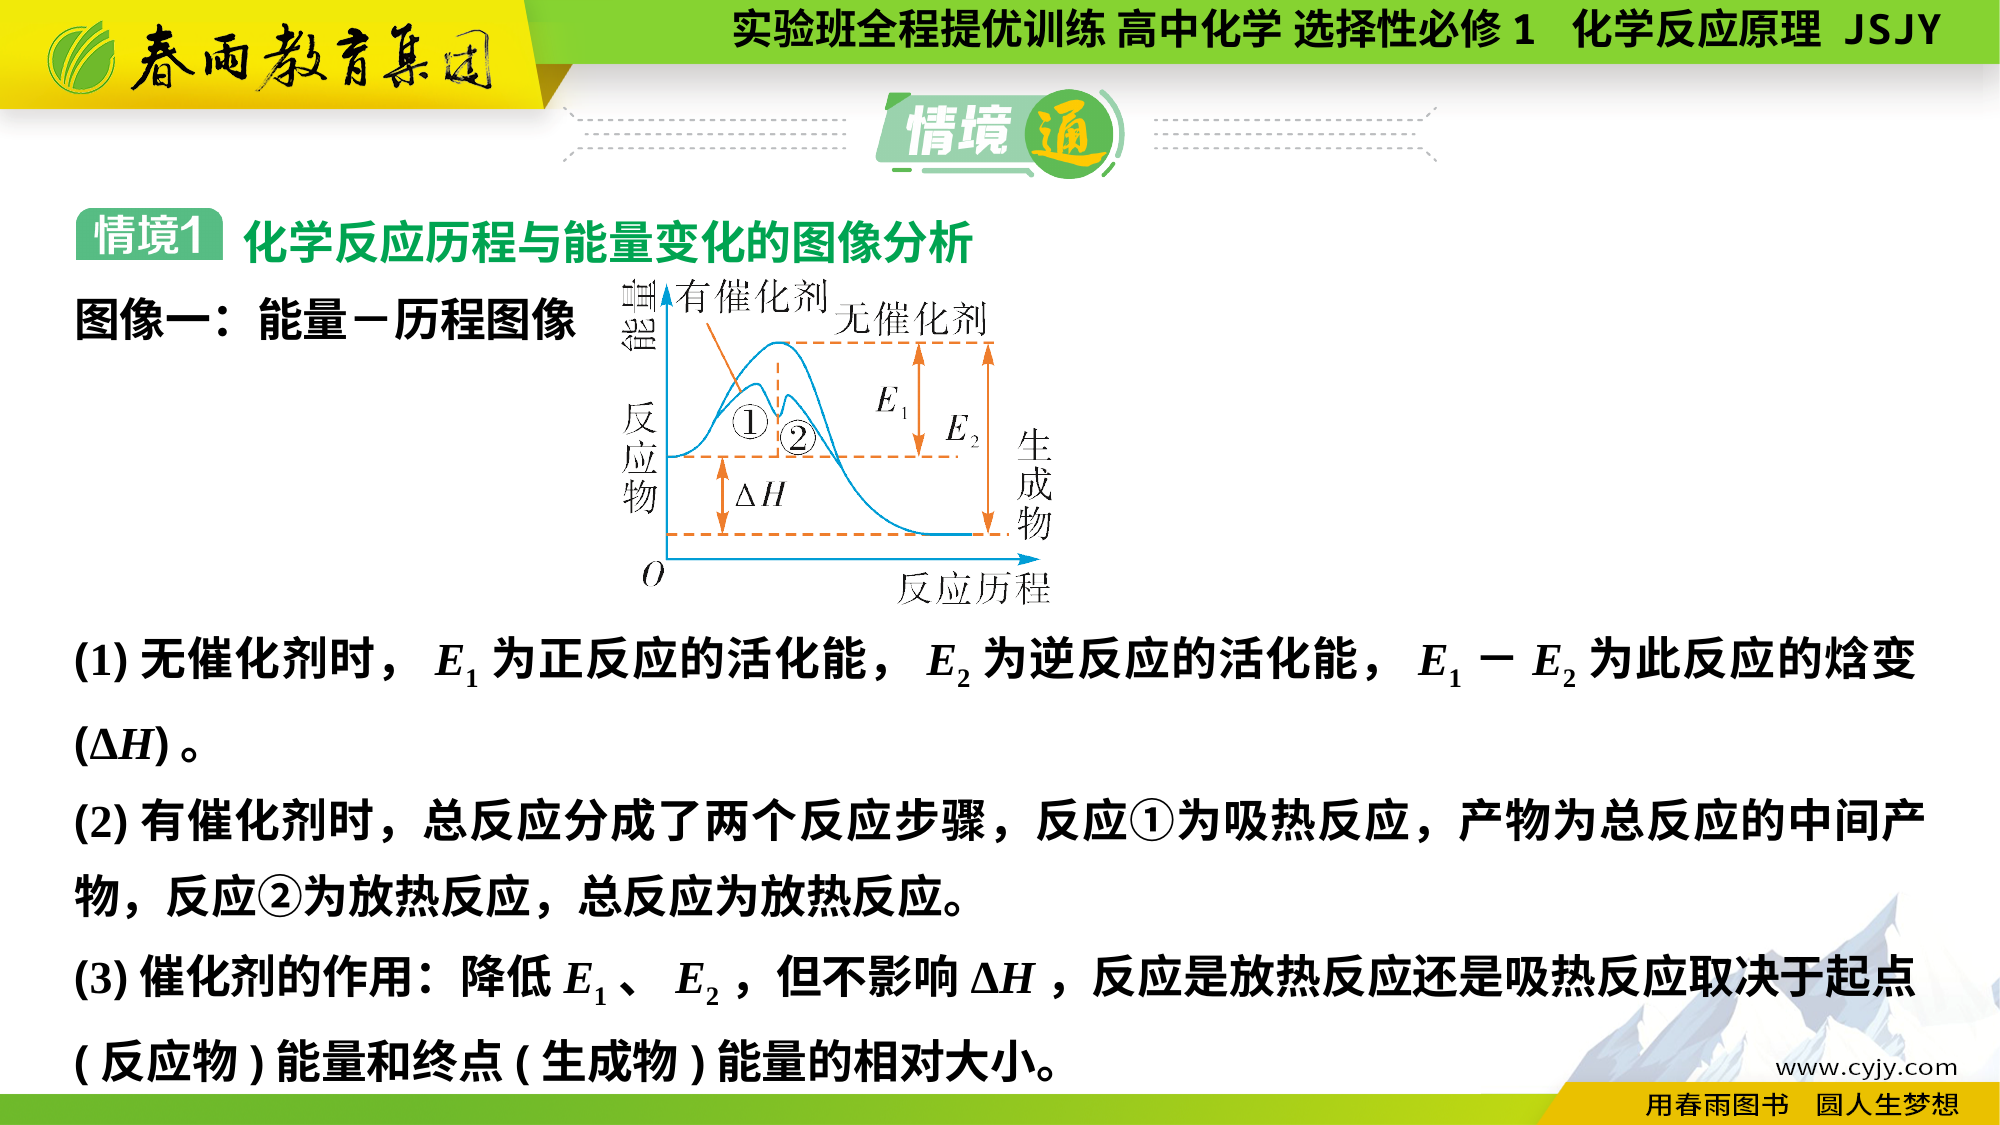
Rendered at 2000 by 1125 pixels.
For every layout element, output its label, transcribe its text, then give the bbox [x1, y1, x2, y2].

picture [0, 0, 2000, 1125]
list 化学反应历程与能量变化的图像分析 图像一：能量－历程图像 (1)无催化剂时，E1为正反应的活化能，E2为逆反应的活化能，E1－E2为此反应的焓变(ΔH)。 (2)有催化剂时，总反应分成了两个反应步骤，反应①为吸热反应，产物为总反应的中间产物，反应②为放热反应，总反应为放热反应。 (3)催化剂的作用：降低E1、E2，但不影响ΔH，反应是放热反应还是吸热反应取决于起点(反应物)能量和终点(生成物)能量的相对大小。 [59, 184, 1944, 1084]
